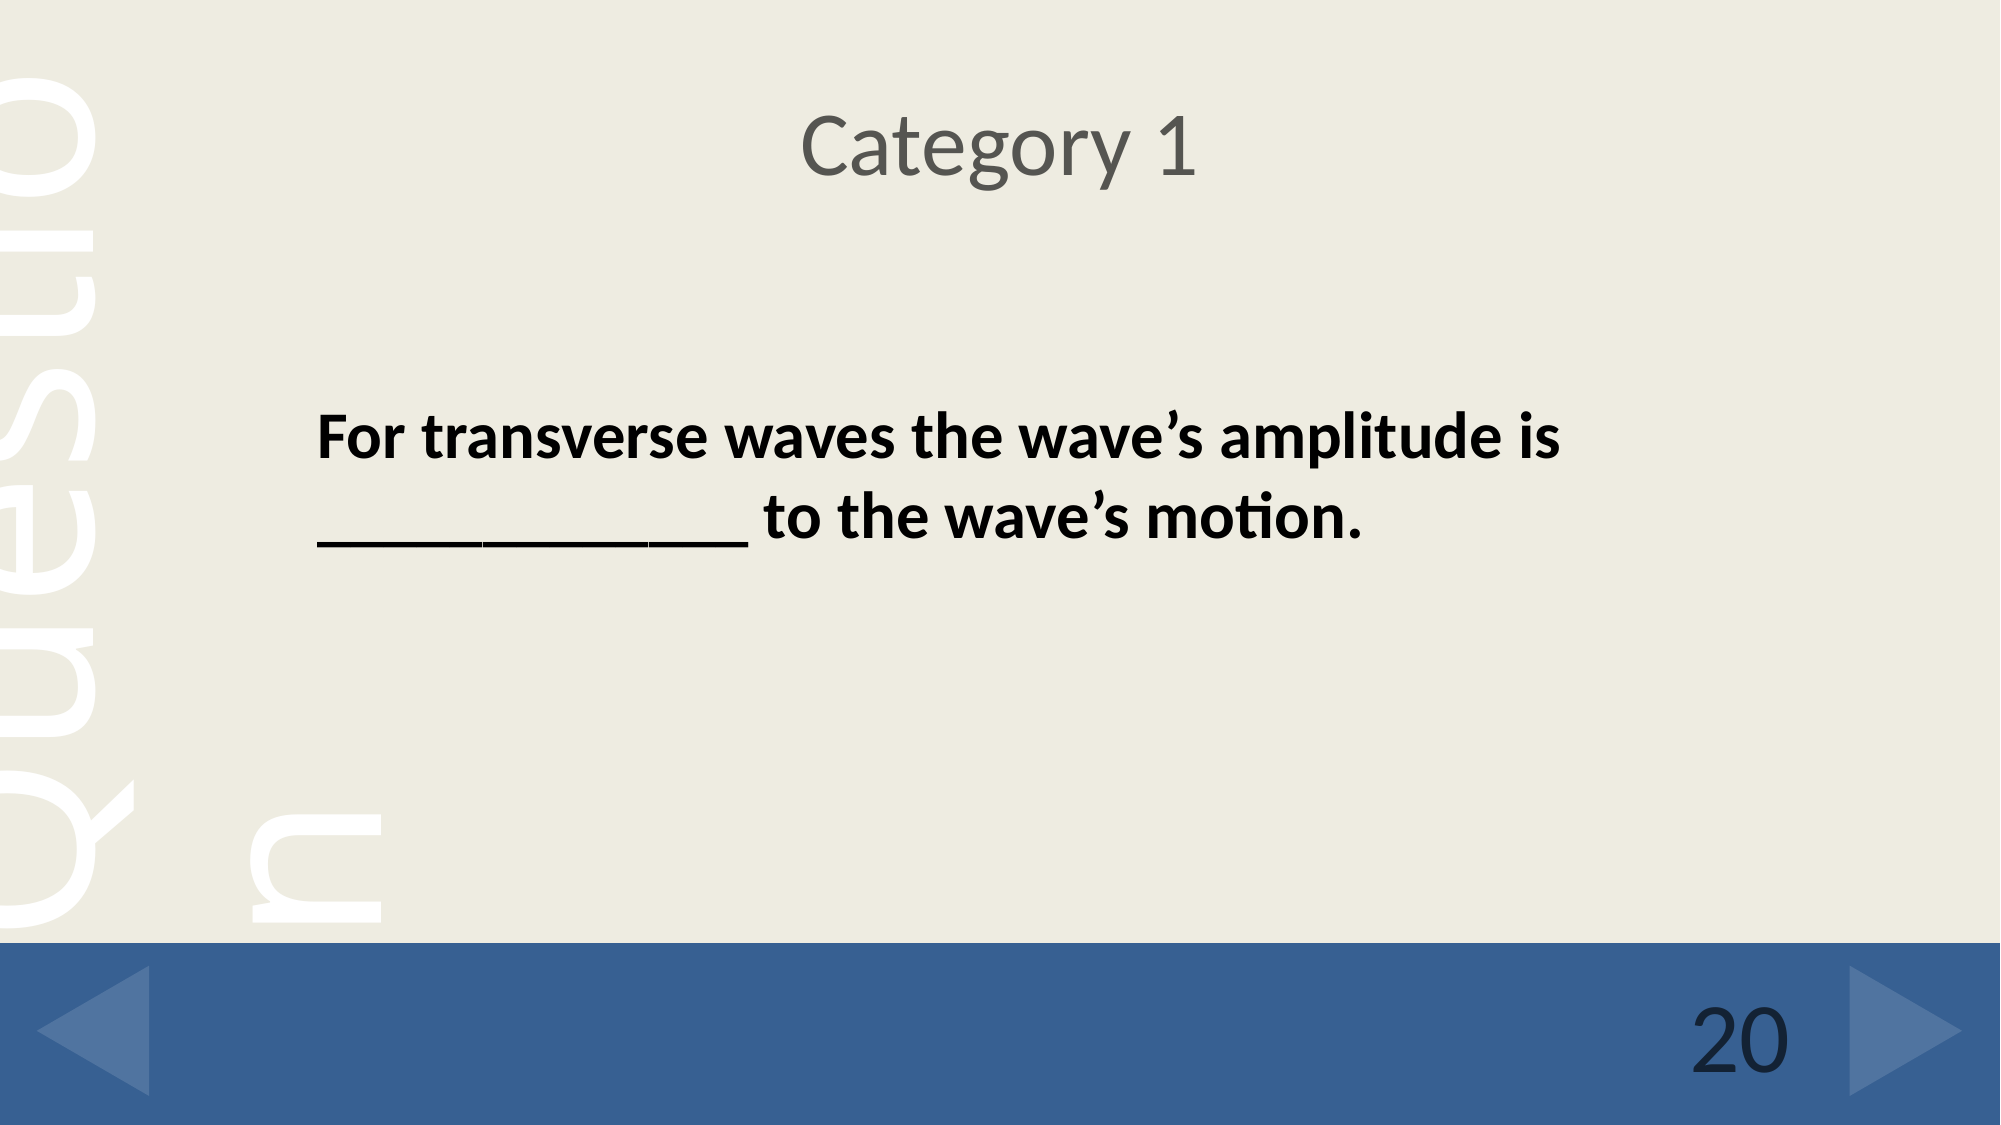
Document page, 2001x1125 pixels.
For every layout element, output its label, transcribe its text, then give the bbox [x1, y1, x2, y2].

list For transverse waves the wave’s amplitude is _____________ to the wave’s motion. [302, 307, 1760, 636]
list 20 [1494, 967, 1806, 1097]
title Category 1 [99, 45, 1900, 233]
